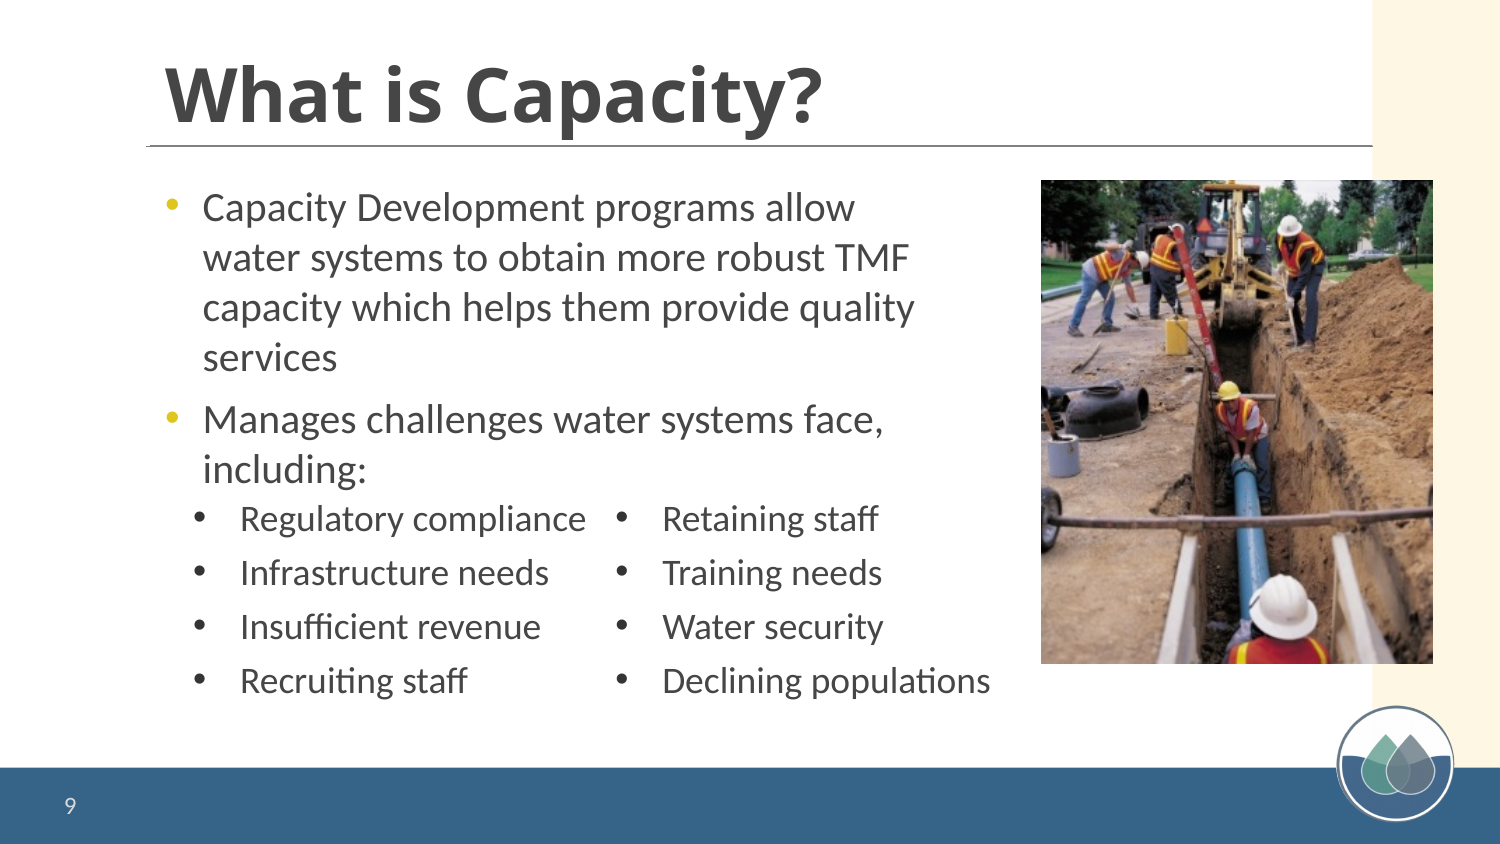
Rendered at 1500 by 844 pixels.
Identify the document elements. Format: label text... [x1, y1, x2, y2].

slide_number 9 [16, 782, 124, 828]
list Capacity Development programs allow water systems to obtain more robust TMF capacity which helps them provide quality services Manages challenges water systems face, including: [150, 171, 975, 477]
title What is Capacity? [150, 21, 1373, 146]
text_box Retaining staff Training needs Water security Declining populations [572, 477, 1010, 754]
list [1041, 180, 1433, 664]
text_box Regulatory compliance Infrastructure needs Insufficient revenue Recruiting staff [149, 477, 572, 754]
